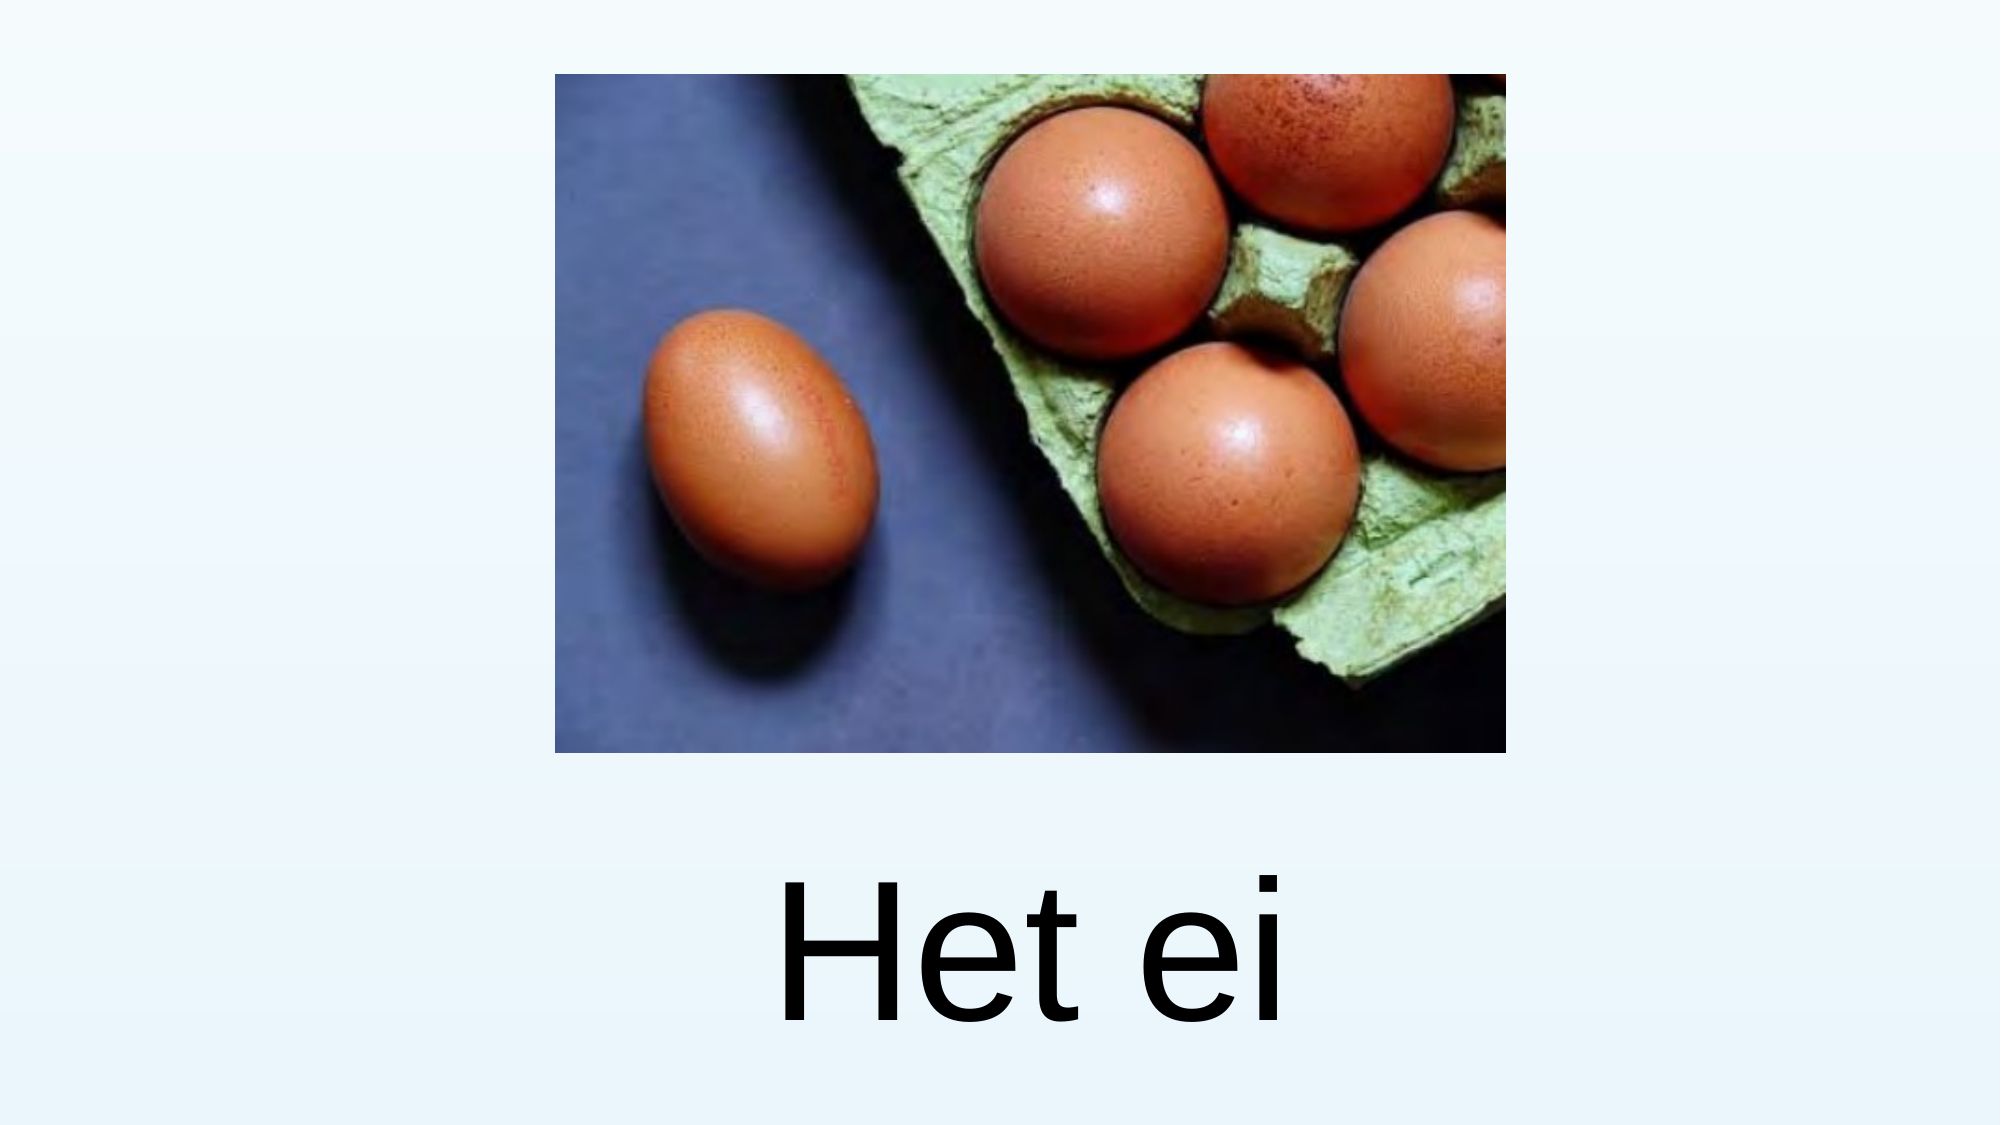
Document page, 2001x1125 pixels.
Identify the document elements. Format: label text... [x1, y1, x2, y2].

text_box Het ei [754, 812, 1307, 1068]
picture [554, 73, 1507, 754]
